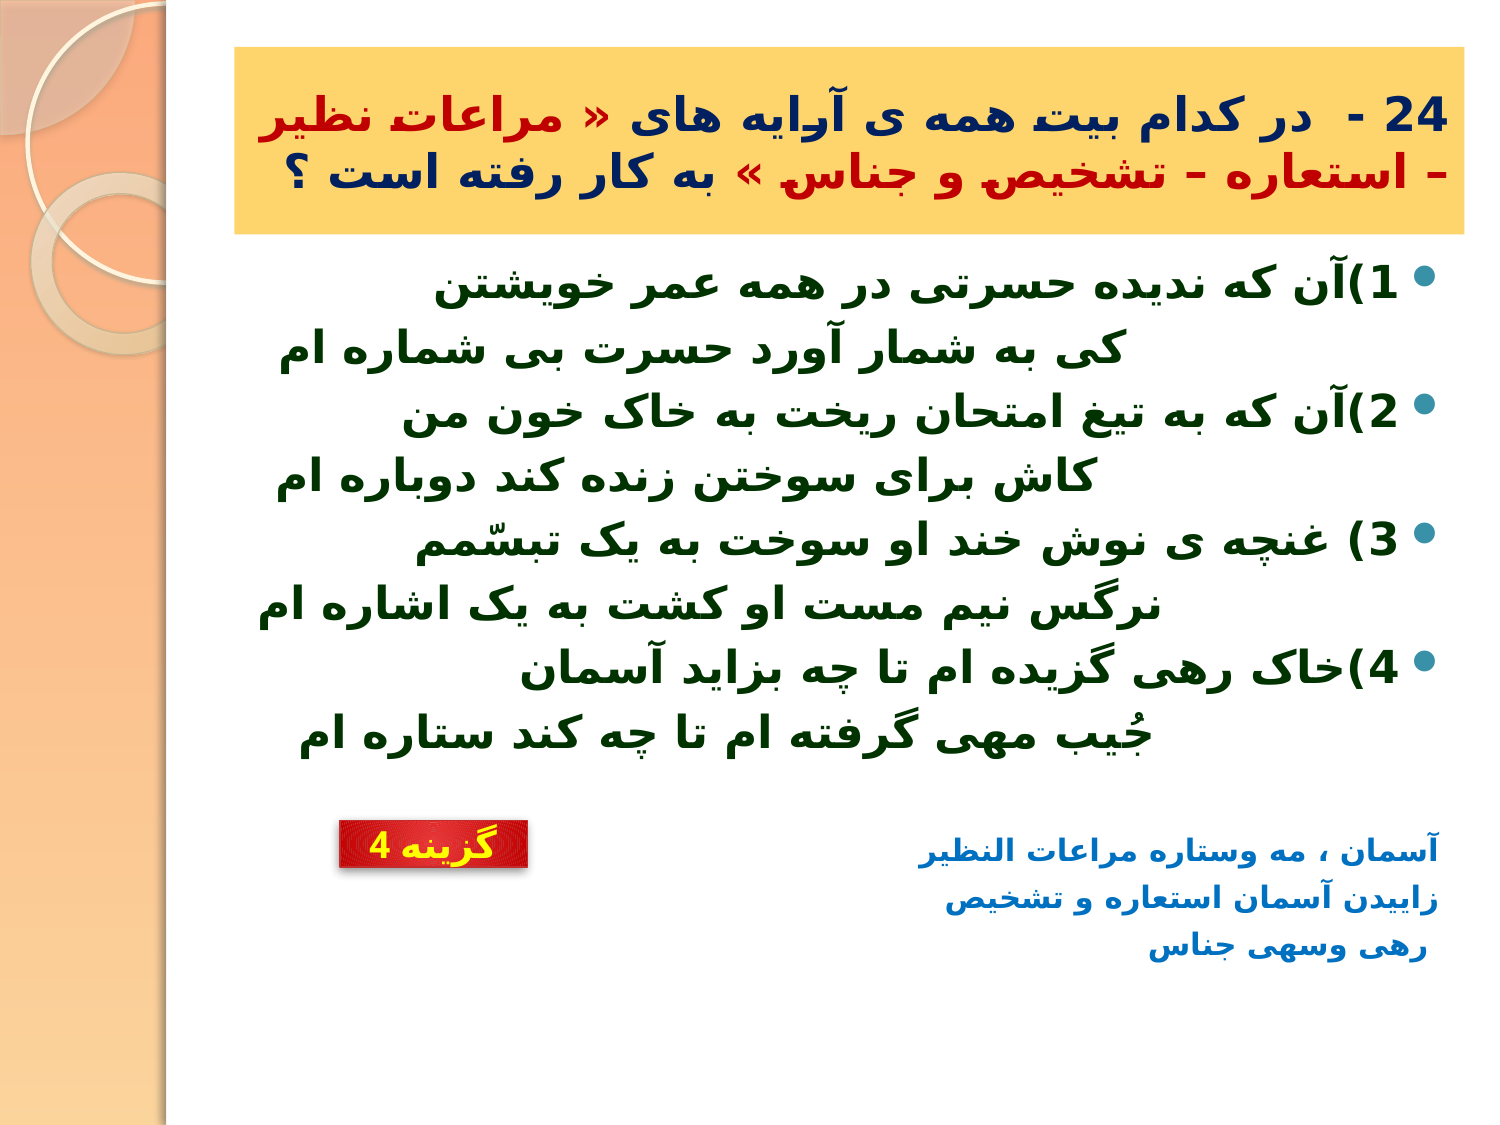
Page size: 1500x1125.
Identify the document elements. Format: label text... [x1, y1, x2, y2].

text_box گزینه 4 [339, 820, 528, 868]
list 1)آن که ندیده حسرتی در همه عمر خویشتن کی به شمار آورد حسرت بی شماره ام 2)آن که به تیغ امتحان ریخت به خاک خون من کاش برای سوختن زنده کند دوباره ام 3) غنچه ی نوش خند او سوخت به یک تبسّمم نرگس نیم مست او کشت به یک اشاره ام 4)خاک رهی گزیده ام تا چه بزاید آسمان جُیب مهی گرفته ام تا چه کند ستاره ام آسمان ، مه وستاره مراعات النظیر زاییدن آسمان استعاره و تشخیص رهی وسهی جناس [235, 246, 1466, 1025]
title 24 - در کدام بیت همه ی آرایه های « مراعات نظیر – استعاره – تشخیص و جناس » به کار رفته است ؟ [234, 46, 1465, 235]
